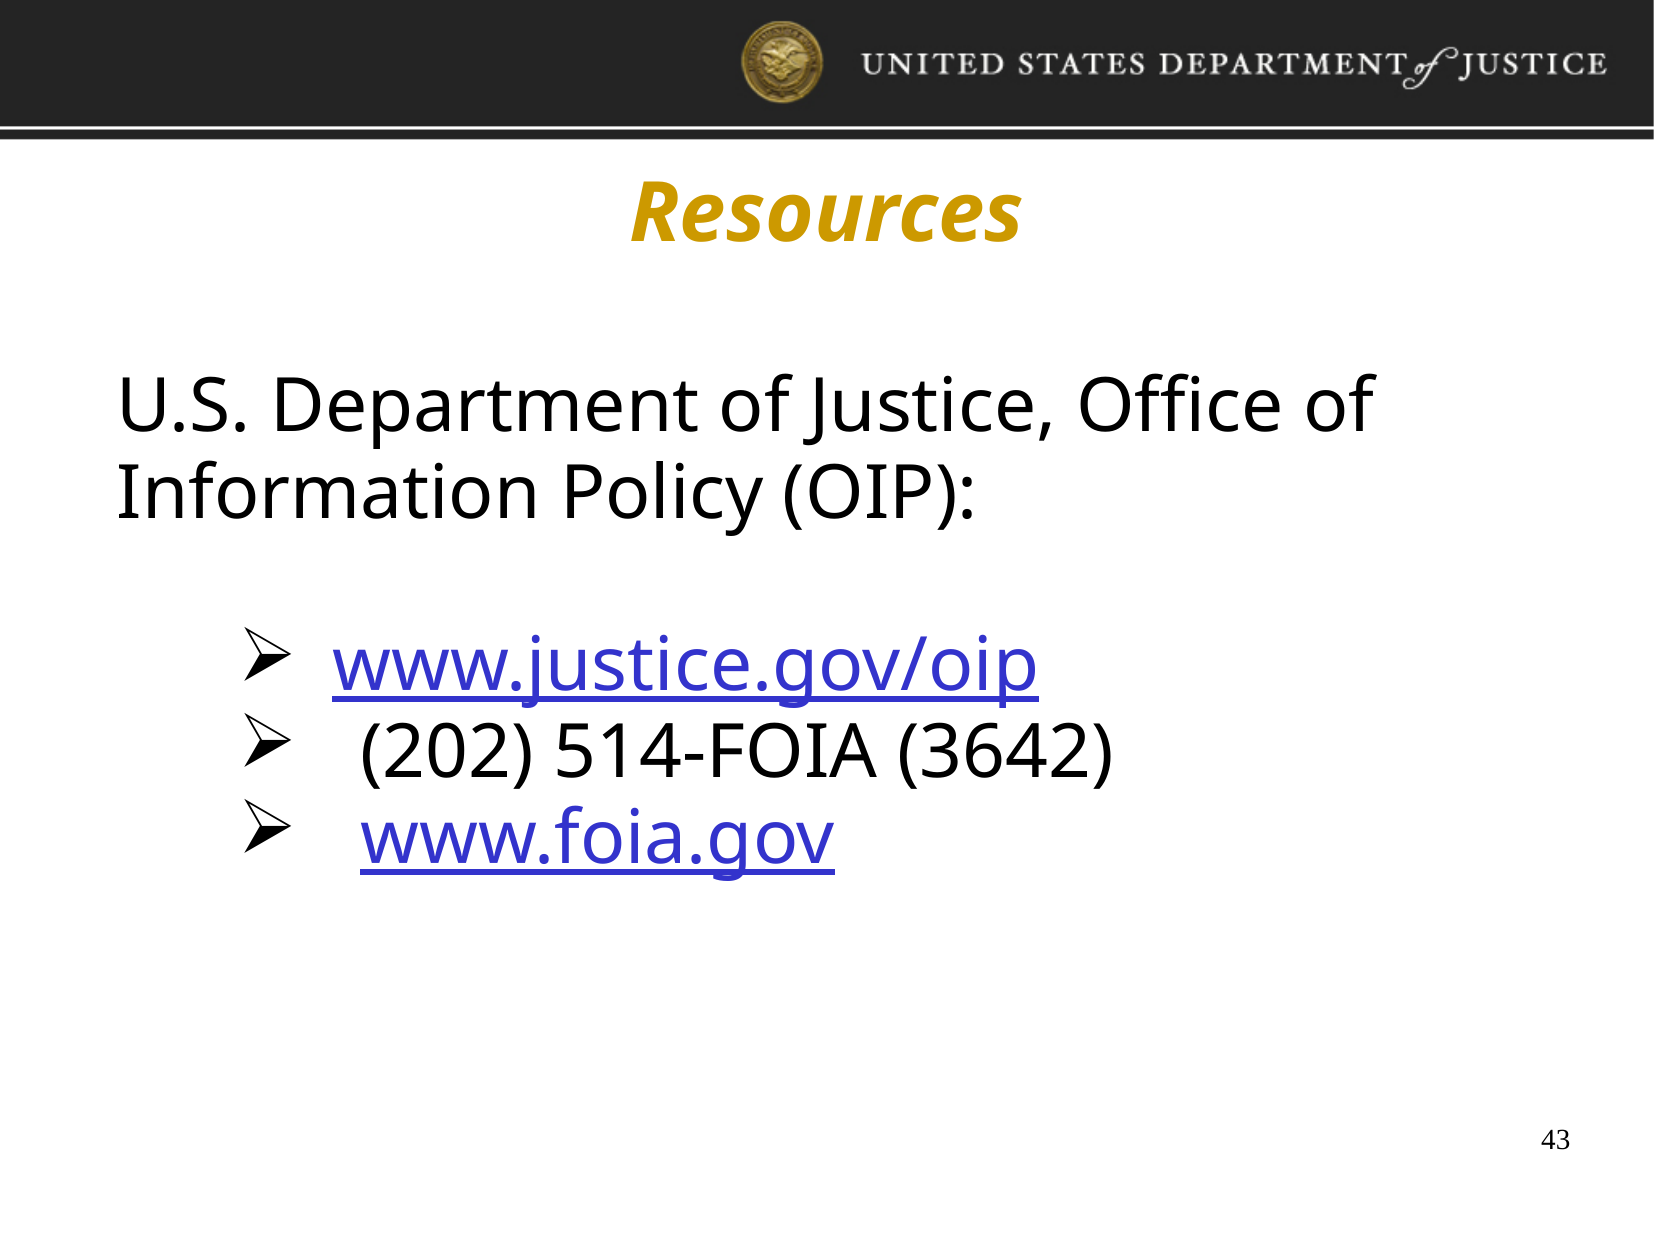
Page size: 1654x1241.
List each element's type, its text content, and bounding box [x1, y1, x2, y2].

text_box U.S. Department of Justice, Office of Information Policy (OIP): www.justice.gov/oip (202) 514-FOIA (3642) www.foia.gov [100, 353, 1529, 977]
picture [0, 0, 1654, 1236]
text_box Resources [33, 157, 1621, 269]
slide_number 43 [1185, 1122, 1571, 1208]
